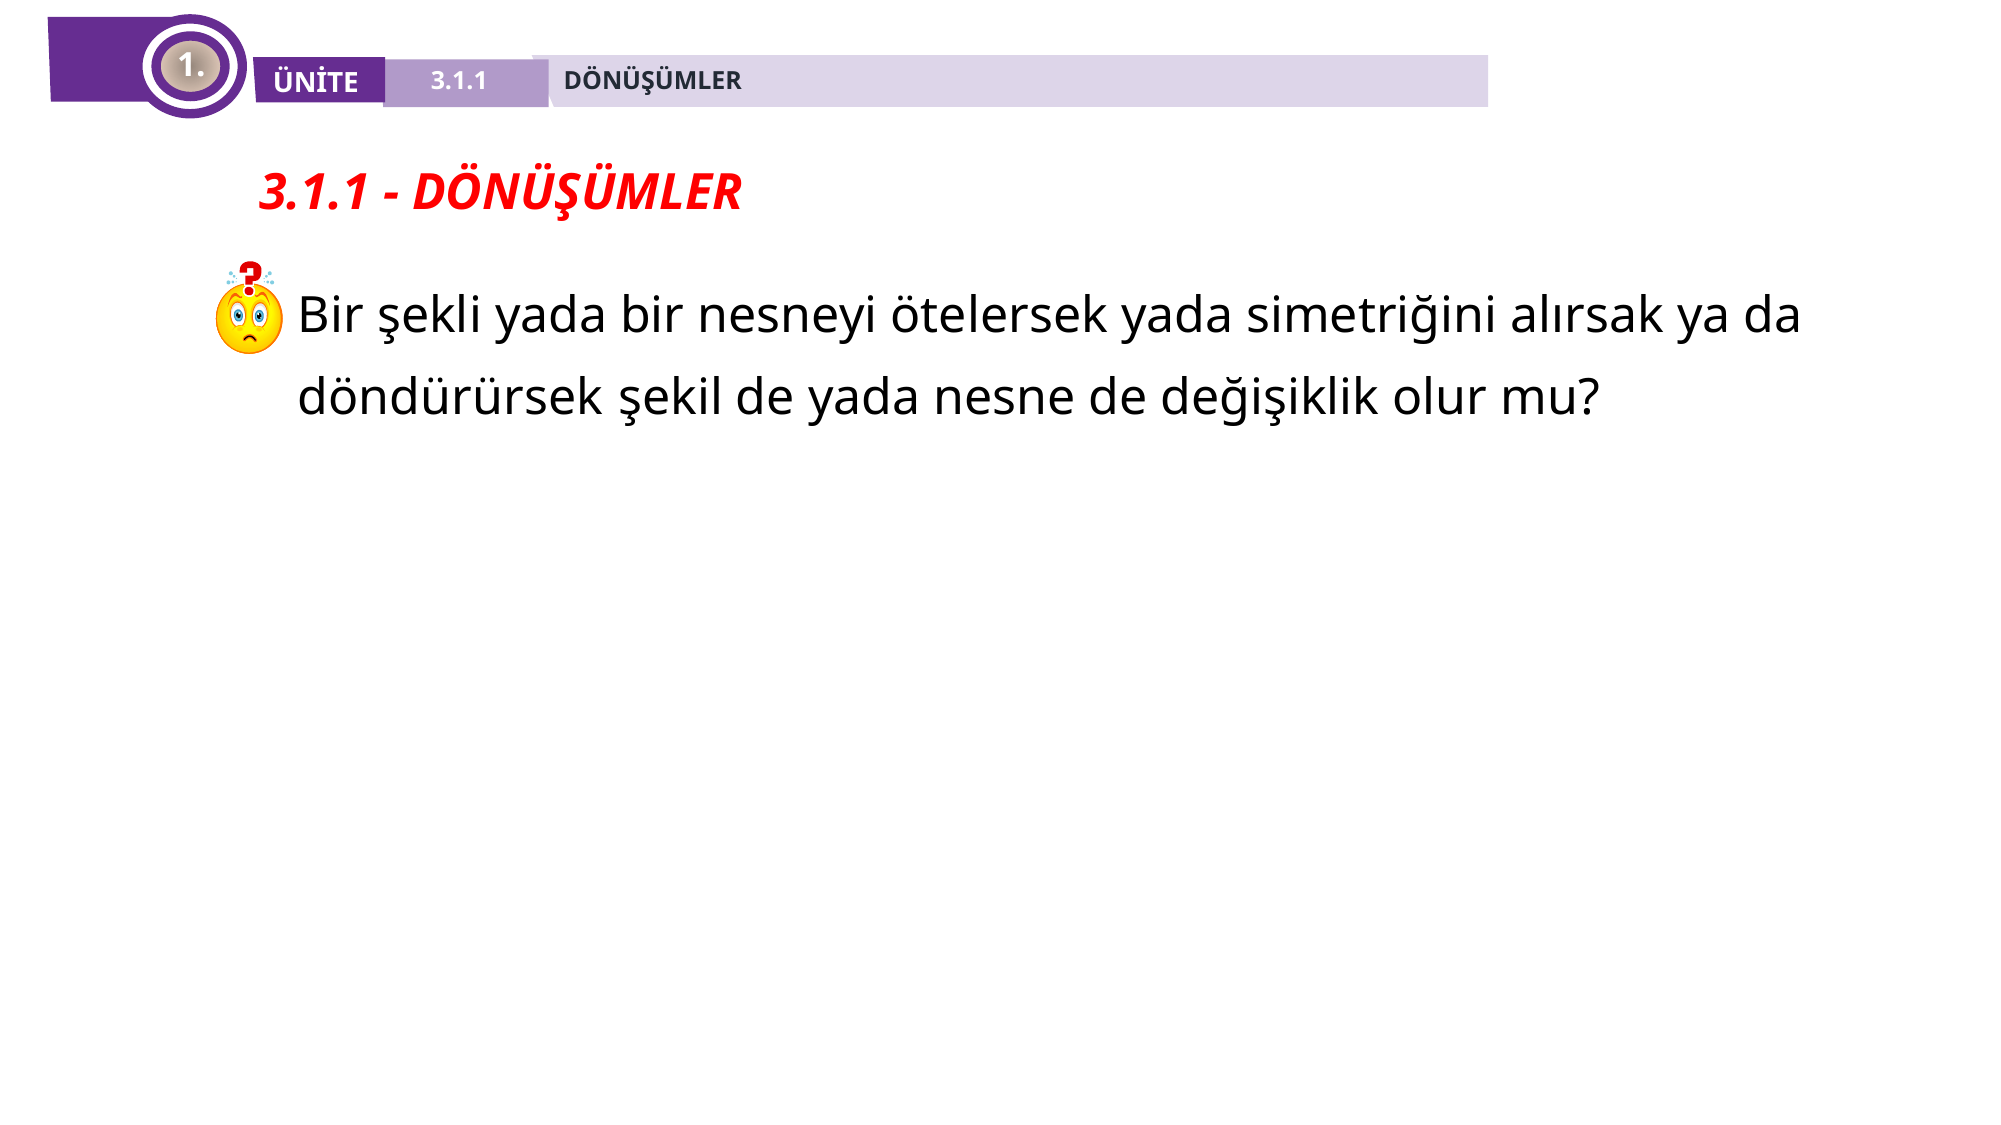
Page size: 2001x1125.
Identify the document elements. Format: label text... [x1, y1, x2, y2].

picture [215, 259, 284, 355]
text_box Bir şekli yada bir nesneyi ötelersek yada simetriğini alırsak ya da döndürürsek şekil de yada nesne de değişiklik olur mu? [283, 271, 1993, 436]
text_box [47, 16, 1552, 114]
text_box 3.1.1 - DÖNÜŞÜMLER [244, 151, 759, 227]
